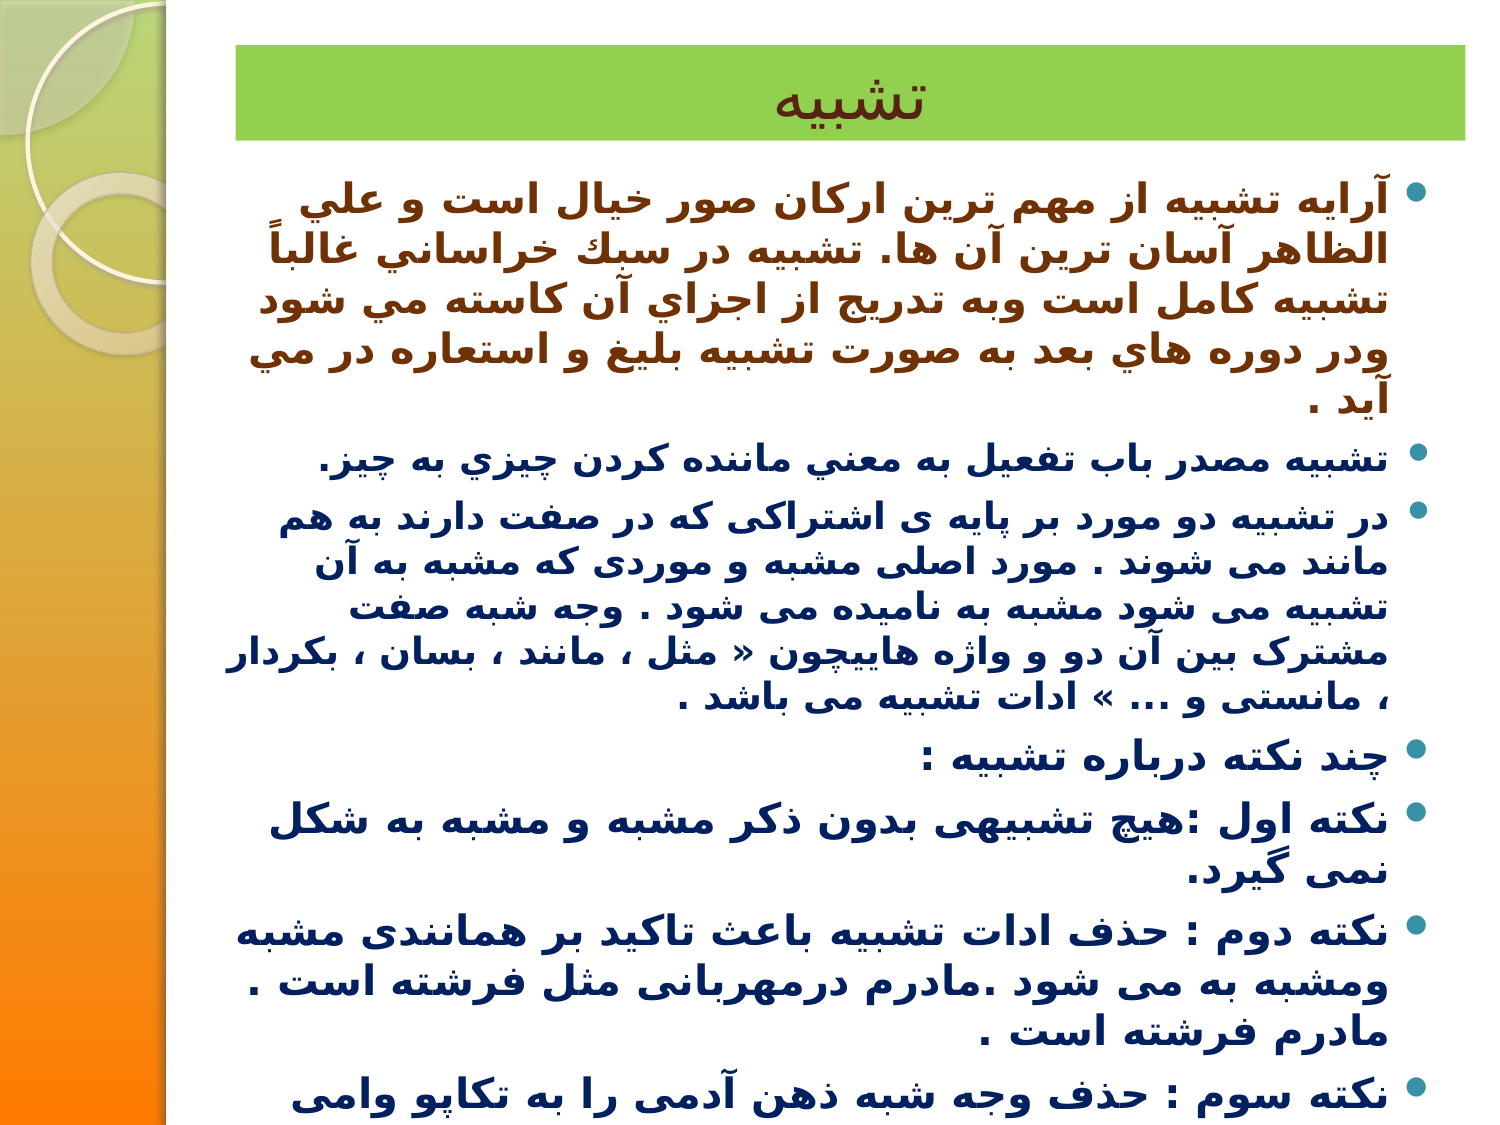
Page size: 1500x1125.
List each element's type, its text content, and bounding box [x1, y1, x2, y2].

title تشبیه [235, 45, 1466, 141]
list آرايه تشبيه از مهم ترين اركان صور خيال است و علي الظاهر آسان ترين آن ها. تشبيه در سبك خراساني غالباً تشبيه كامل است وبه تدريج از اجزاي آن كاسته مي شود ودر دوره هاي بعد به صورت تشبيه بليغ و استعاره در مي آيد . تشبيه مصدر باب تفعيل به معني ماننده كردن چيزي به چيز. در تشبیه دو مورد بر پایه ی اشتراکی که در صفت دارند به هم مانند می شوند . مورد اصلی مشبه و موردی که مشبه به آن تشبیه می شود مشبه به نامیده می شود . وجه شبه صفت مشترک بین آن دو و واژه هاییچون « مثل ، مانند ، بسان ، بکردار ، مانستی و ... » ادات تشبیه می باشد . چند نکته درباره تشبیه : نکته اول :هیچ تشبیهی بدون ذکر مشبه و مشبه به شکل نمی گیرد. نکته دوم : حذف ادات تشبیه باعث تاکید بر همانندی مشبه ومشبه به می شود .مادرم درمهربانی مثل فرشته است . مادرم فرشته است . نکته سوم : حذف وجه شبه ذهن آدمی را به تکاپو وامی دارد و بر ارزش هنری کلام می فزاید . تاکیمیای عشق بیابی وزر شوی .وجه شبه قلب ماهیت و تعالی بخشی . نکته چهارم : گاهی درزبان ادبی مشبه ومشبه به به کمک کسره اضافه به هم پیوند داده می شود واضافه تشبیهی رابه وجود می آورد . قد سرو ، تیرمژگان، بیابان گمراهی ، نوردانش ، ماه رخسار ، زنجیر گیسو [210, 164, 1466, 1102]
